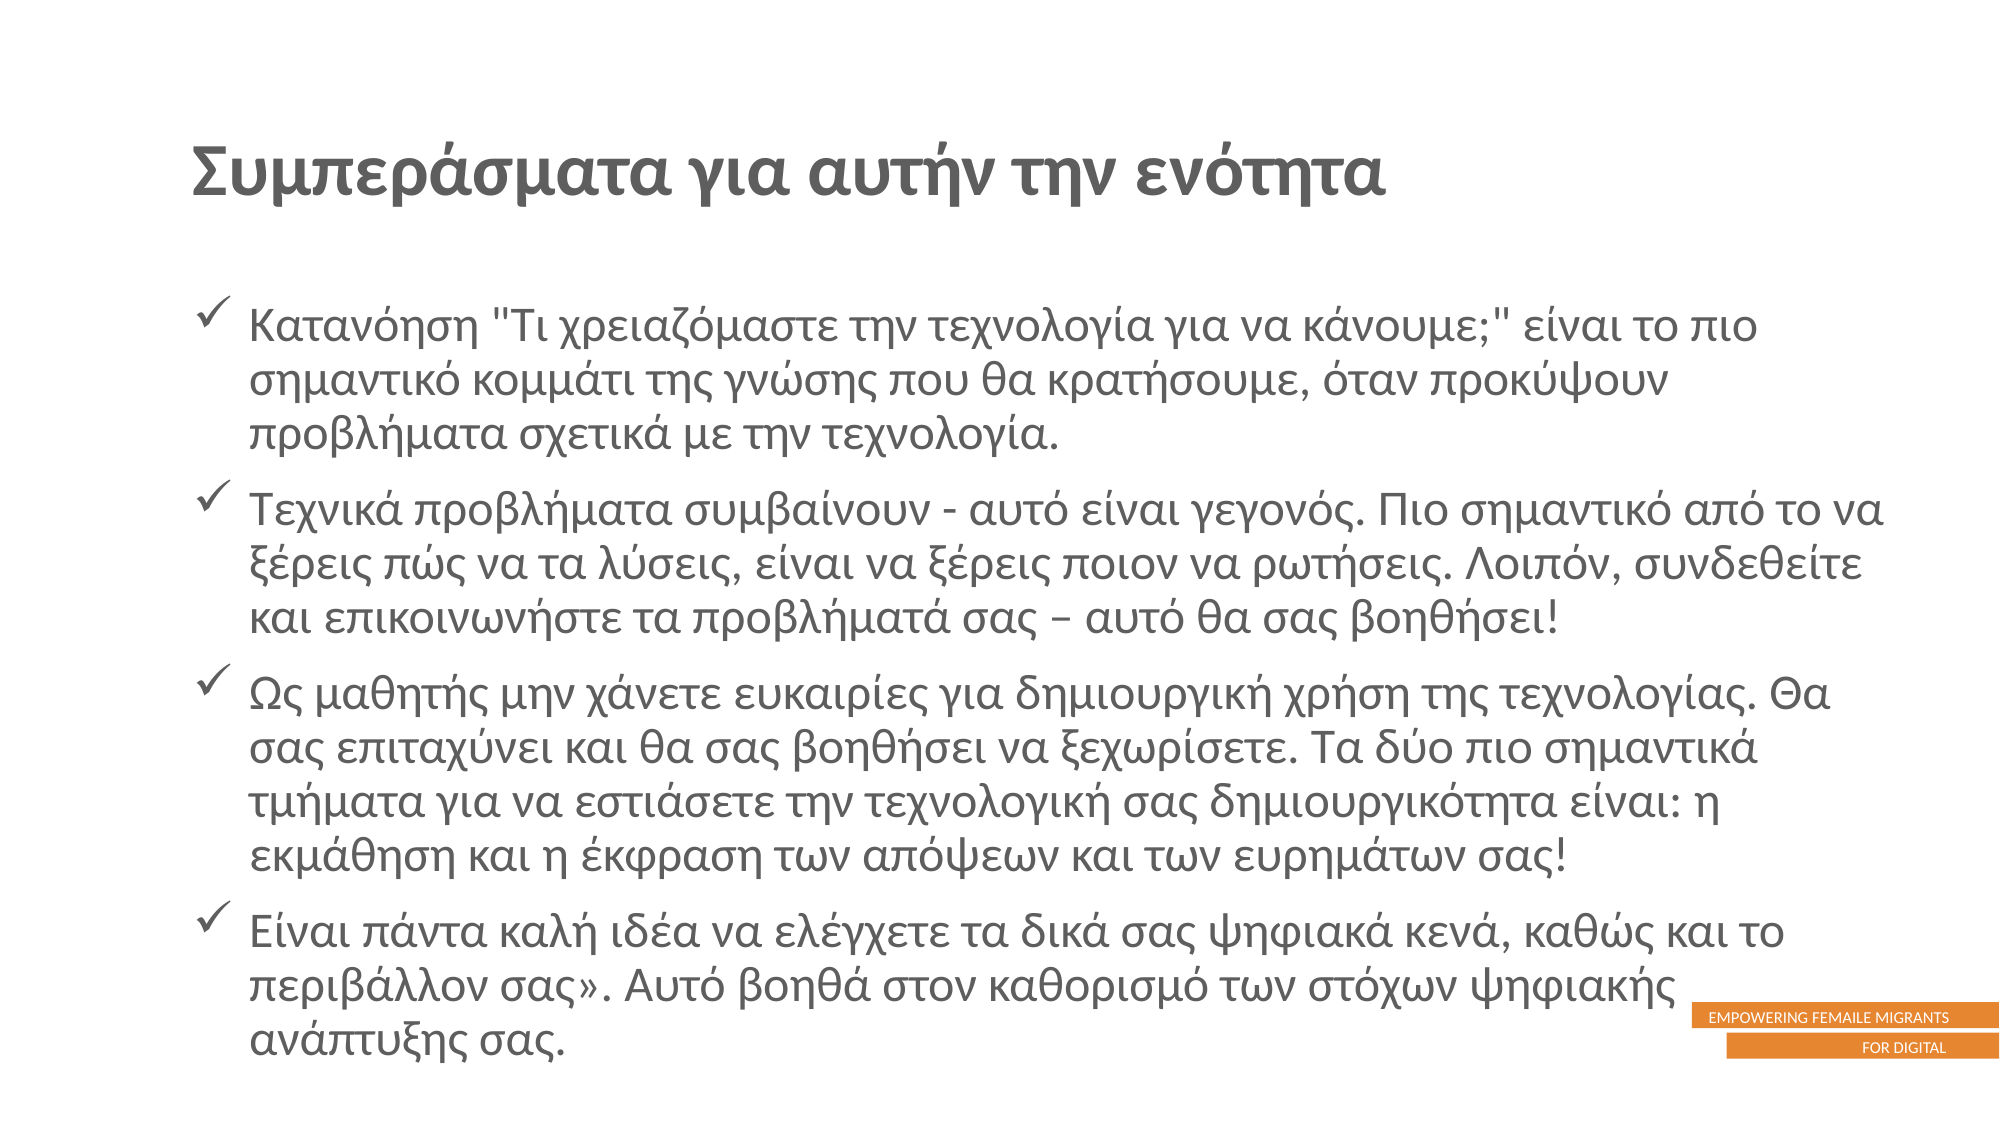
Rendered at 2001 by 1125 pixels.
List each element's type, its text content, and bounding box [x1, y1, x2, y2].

text_box Συμπεράσματα για αυτήν την ενότητα [178, 123, 1917, 280]
text_box Κατανόηση "Τι χρειαζόμαστε την τεχνολογία για να κάνουμε;" είναι το πιο σημαντικό κομμάτι της γνώσης που θα κρατήσουμε, όταν προκύψουν προβλήματα σχετικά με την τεχνολογία. Τεχνικά προβλήματα συμβαίνουν - αυτό είναι γεγονός. Πιο σημαντικό από το να ξέρεις πώς να τα λύσεις, είναι να ξέρεις ποιον να ρωτήσεις. Λοιπόν, συνδεθείτε και επικοινωνήστε τα προβλήματά σας – αυτό θα σας βοηθήσει! Ως μαθητής μην χάνετε ευκαιρίες για δημιουργική χρήση της τεχνολογίας. Θα σας επιταχύνει και θα σας βοηθήσει να ξεχωρίσετε. Τα δύο πιο σημαντικά τμήματα για να εστιάσετε την τεχνολογική σας δημιουργικότητα είναι: η εκμάθηση και η έκφραση των απόψεων και των ευρημάτων σας! Είναι πάντα καλή ιδέα να ελέγχετε τα δικά σας ψηφιακά κενά, καθώς και το περιβάλλον σας». Αυτό βοηθά στον καθορισμό των στόχων ψηφιακής ανάπτυξης σας. [178, 291, 1915, 1042]
